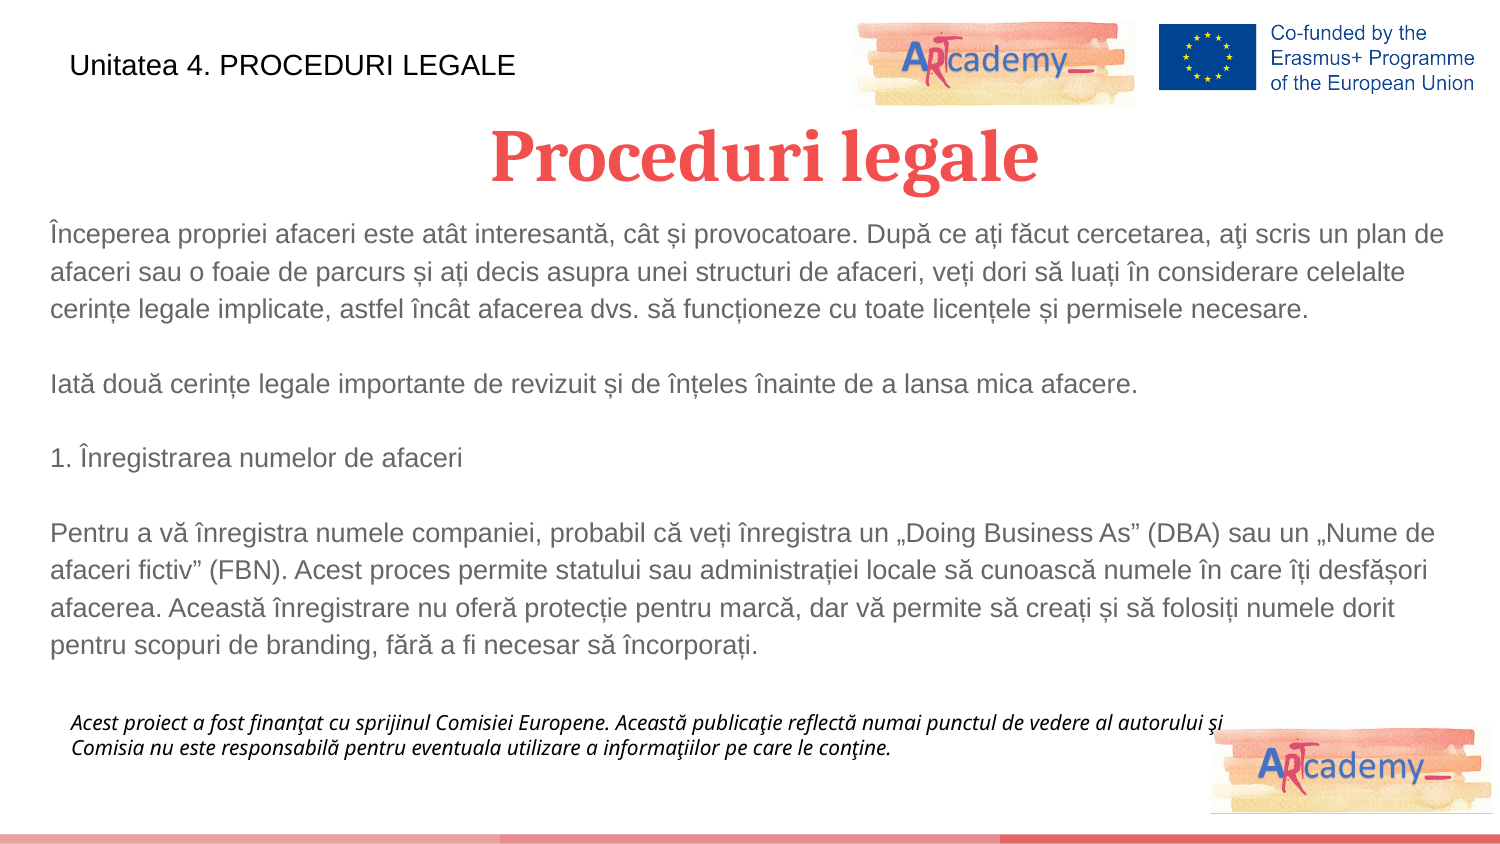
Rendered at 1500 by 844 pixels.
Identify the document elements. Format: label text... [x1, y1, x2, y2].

picture [1210, 709, 1493, 844]
title Proceduri legale [180, 4, 1352, 197]
list Începerea propriei afaceri este atât interesantă, cât și provocatoare. După ce ați făcut cercetarea, aţi scris un plan de afaceri sau o foaie de parcurs și ați decis asupra unei structuri de afaceri, veți dori să luați în considerare celelalte cerințe legale implicate, astfel încât afacerea dvs. să funcționeze cu toate licențele și permisele necesare. Iată două cerințe legale importante de revizuit și de înțeles înainte de a lansa mica afacere. 1. Înregistrarea numelor de afaceri Pentru a vă înregistra numele companiei, probabil că veți înregistra un „Doing Business As” (DBA) sau un „Nume de afaceri fictiv” (FBN). Acest proces permite statului sau administrației locale să cunoască numele în care îți desfășori afacerea. Această înregistrare nu oferă protecție pentru marcă, dar vă permite să creați și să folosiți numele dorit pentru scopuri de branding, fără a fi necesar să încorporați. [16, 197, 1474, 707]
picture [854, 2, 1137, 138]
text_box Unitatea 4. PROCEDURI LEGALE [54, 39, 716, 89]
picture [1158, 24, 1474, 94]
text_box Acest proiect a fost finanţat cu sprijinul Comisiei Europene. Această publicaţie reflectă numai punctul de vedere al autorului şi Comisia nu este responsabilă pentru eventuala utilizare a informaţiilor pe care le conţine. [56, 701, 1265, 767]
